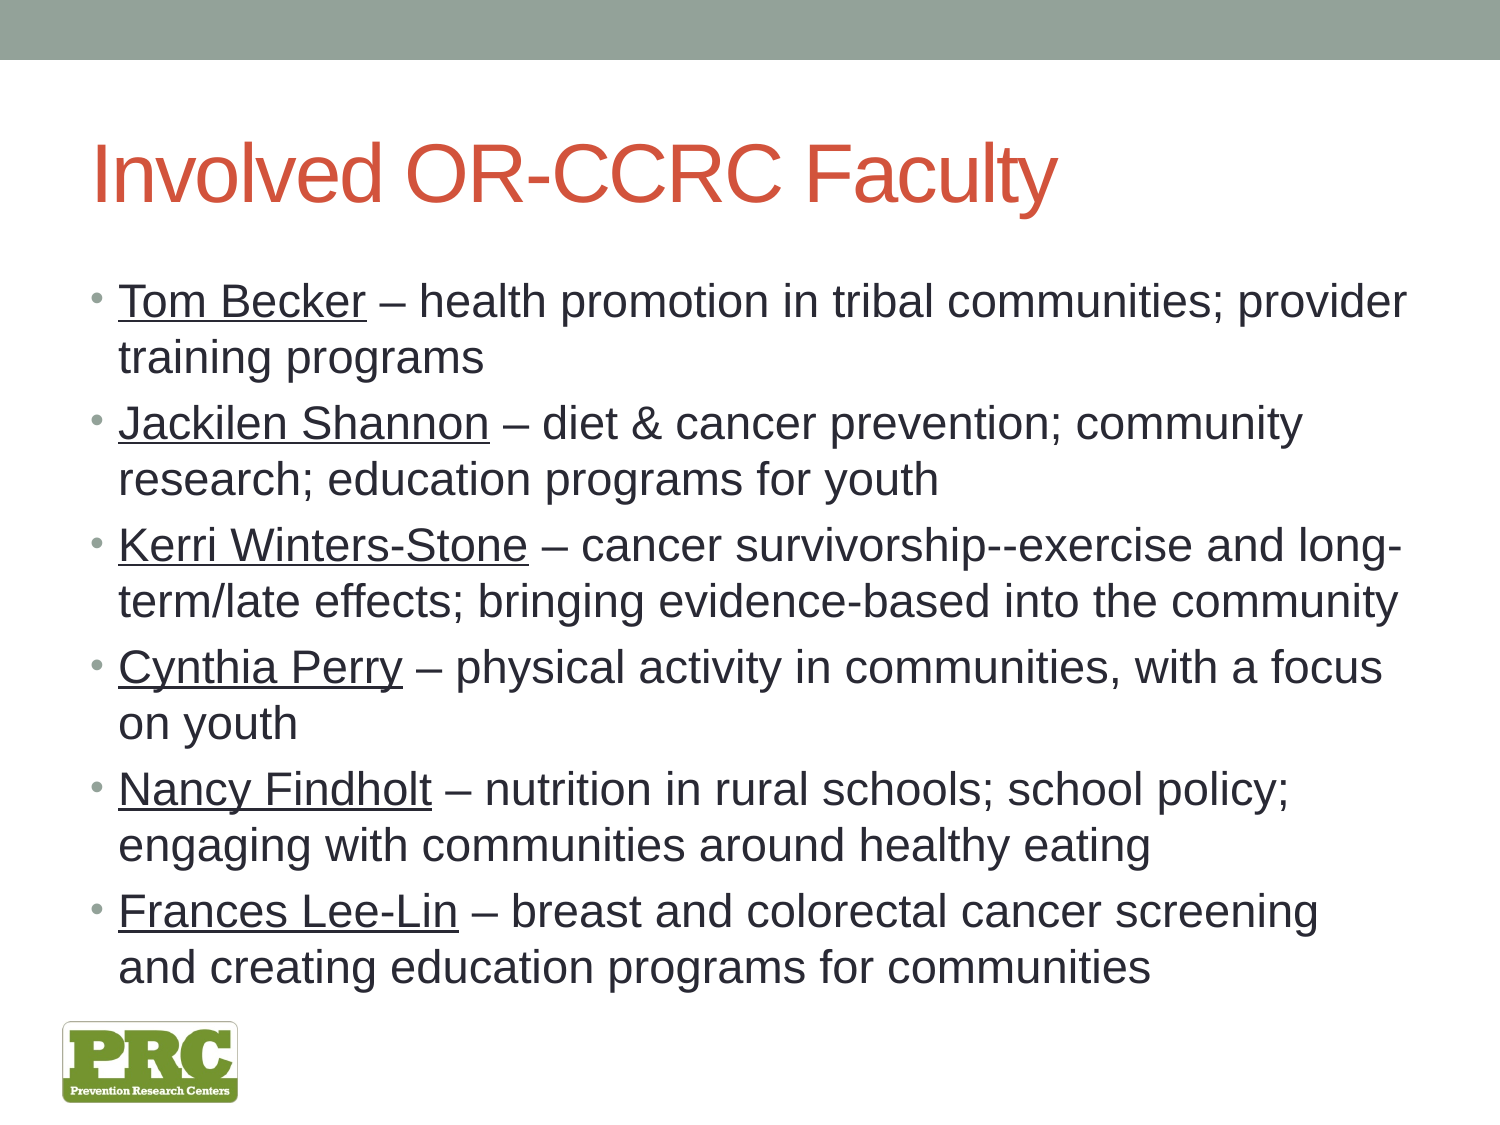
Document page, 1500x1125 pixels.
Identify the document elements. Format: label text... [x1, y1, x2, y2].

list Tom Becker – health promotion in tribal communities; provider training programs Jackilen Shannon – diet & cancer prevention; community research; education programs for youth Kerri Winters-Stone – cancer survivorship--exercise and long-term/late effects; bringing evidence-based into the community Cynthia Perry – physical activity in communities, with a focus on youth Nancy Findholt – nutrition in rural schools; school policy; engaging with communities around healthy eating Frances Lee-Lin – breast and colorectal cancer screening and creating education programs for communities [75, 262, 1425, 1063]
title Involved OR-CCRC Faculty [75, 87, 1425, 250]
picture [62, 1021, 238, 1103]
